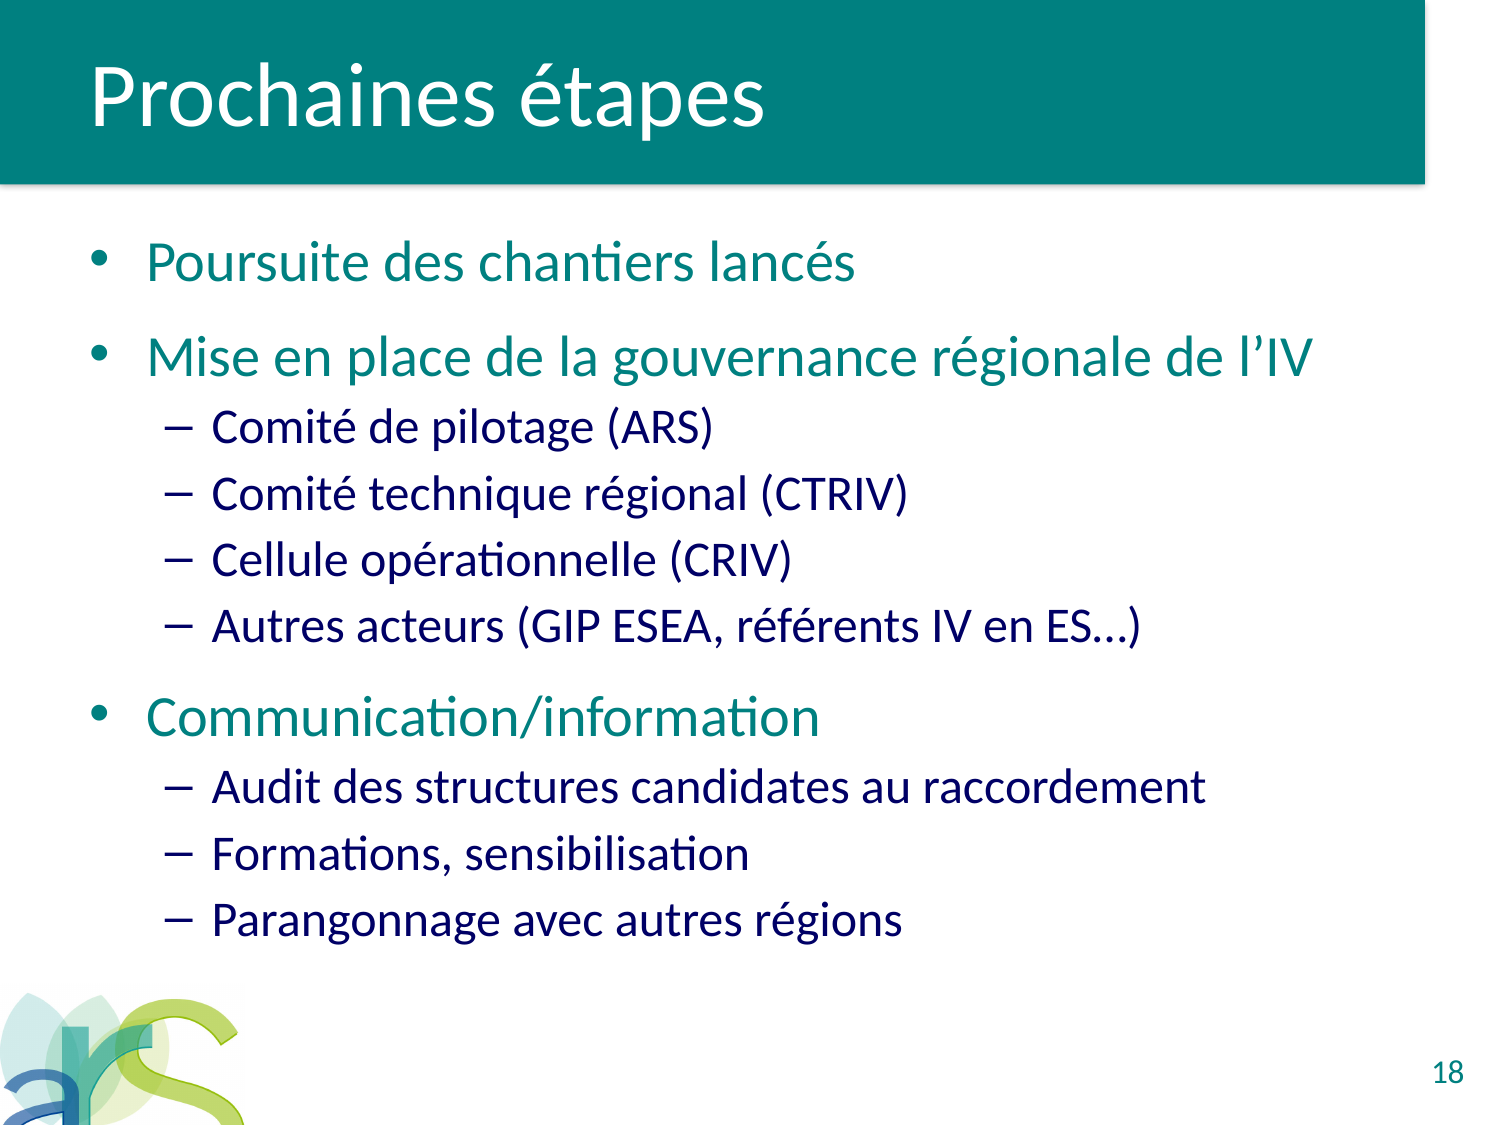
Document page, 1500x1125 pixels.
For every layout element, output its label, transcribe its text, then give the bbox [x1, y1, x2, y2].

slide_number 18 [1129, 1042, 1480, 1103]
list Poursuite des chantiers lancés Mise en place de la gouvernance régionale de l’IV Comité de pilotage (ARS) Comité technique régional (CTRIV) Cellule opérationnelle (CRIV) Autres acteurs (GIP ESEA, référents IV en ES…) Communication/information Audit des structures candidates au raccordement Formations, sensibilisation Parangonnage avec autres régions [75, 215, 1480, 836]
title Prochaines étapes [75, 27, 1425, 215]
picture [0, 983, 245, 1125]
